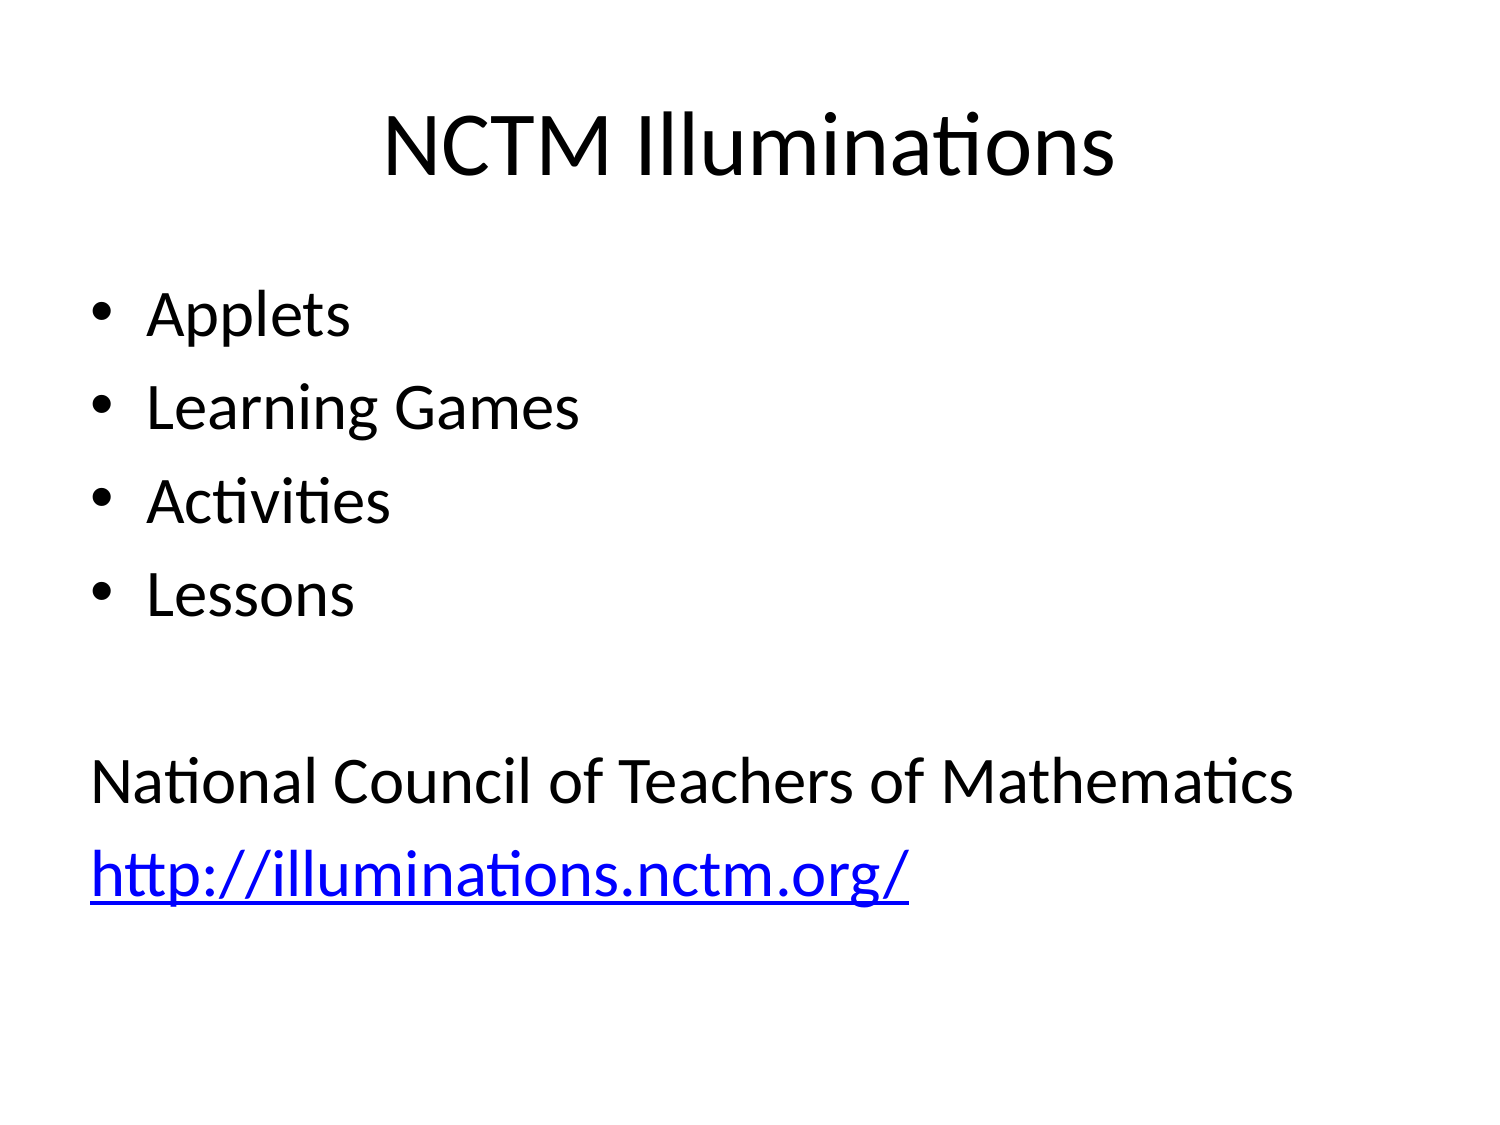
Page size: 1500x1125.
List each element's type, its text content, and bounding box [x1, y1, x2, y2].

title NCTM Illuminations [75, 45, 1425, 233]
list Applets Learning Games Activities Lessons National Council of Teachers of Mathematics http://illuminations.nctm.org/ [75, 262, 1425, 1005]
